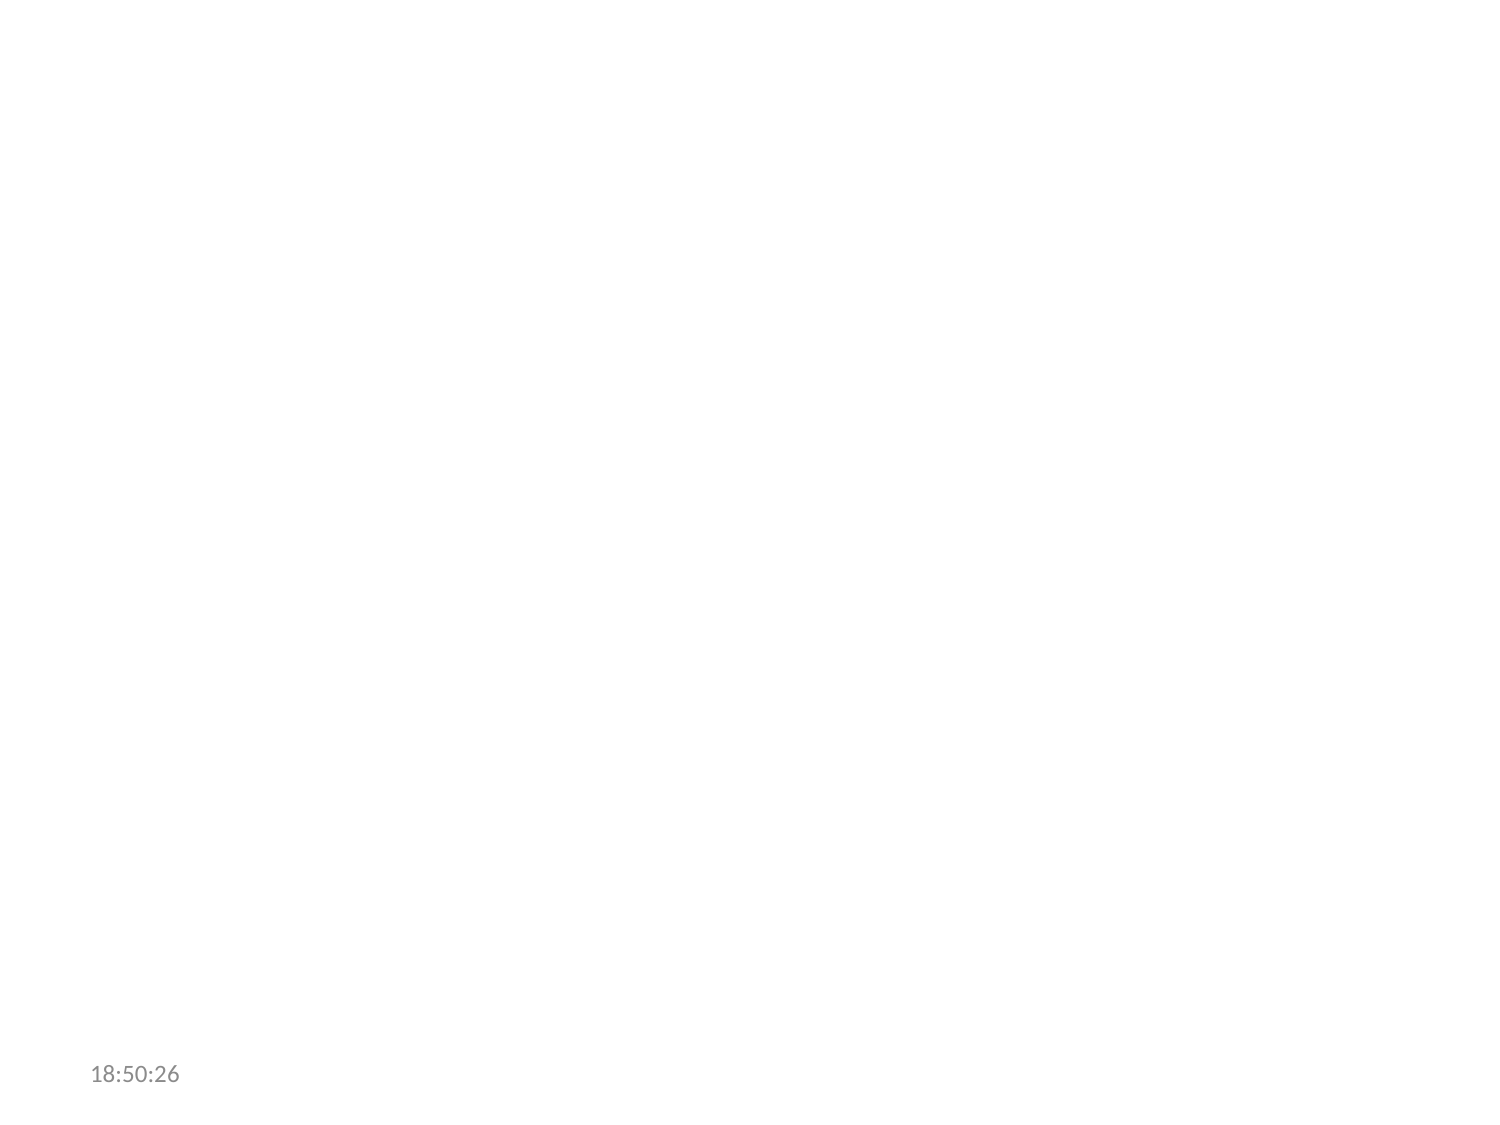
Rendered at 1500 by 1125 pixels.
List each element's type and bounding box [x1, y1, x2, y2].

slide_number [75, 1042, 425, 1103]
